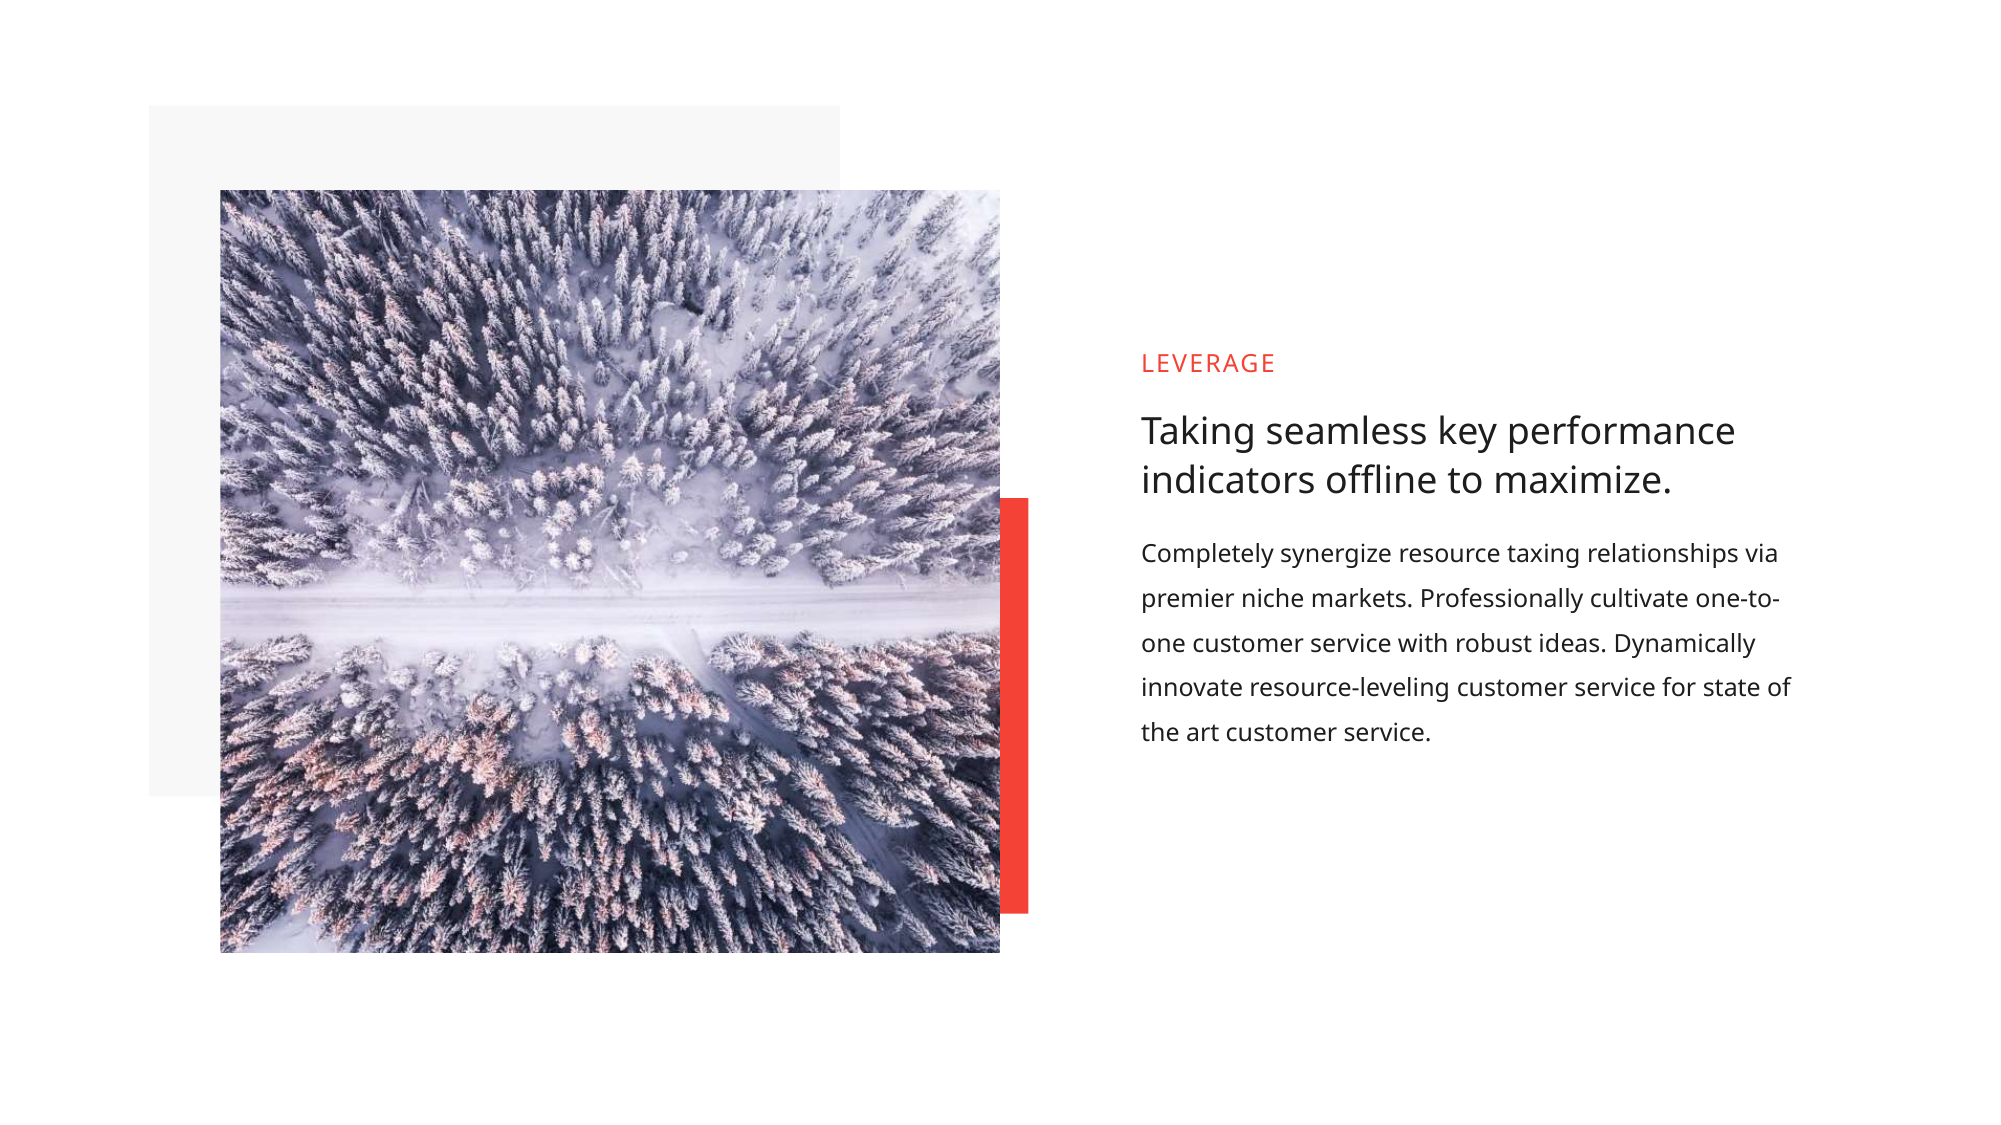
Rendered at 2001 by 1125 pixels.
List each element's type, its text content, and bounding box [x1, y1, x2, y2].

text_box Completely synergize resource taxing relationships via premier niche markets. Professionally cultivate one-to-one customer service with robust ideas. Dynamically innovate resource-leveling customer service for state of the art customer service. [1141, 522, 1808, 747]
text_box Taking seamless key performance indicators offline to maximize. [1141, 402, 1808, 502]
text_box LEVERAGE [1141, 342, 1439, 378]
picture [220, 190, 1001, 953]
text_box [148, 104, 841, 797]
text_box [1001, 497, 1029, 915]
